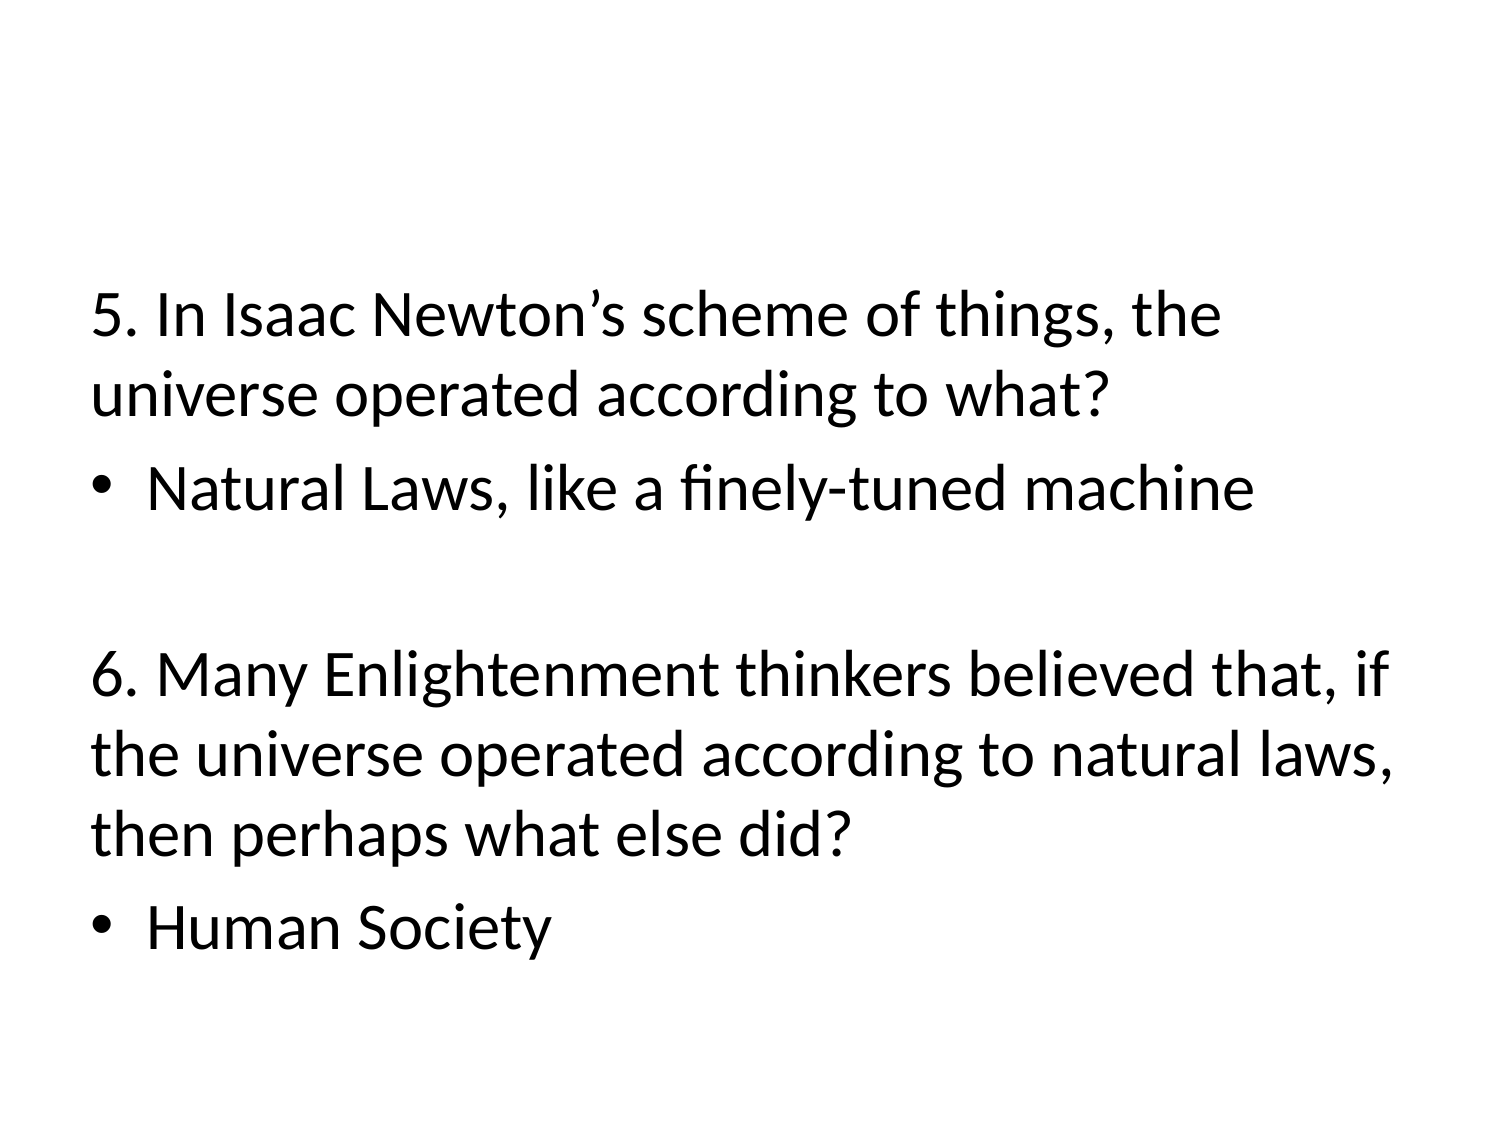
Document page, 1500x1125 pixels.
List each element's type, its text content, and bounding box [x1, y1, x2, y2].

list 5. In Isaac Newton’s scheme of things, the universe operated according to what? Natural Laws, like a finely-tuned machine 6. Many Enlightenment thinkers believed that, if the universe operated according to natural laws, then perhaps what else did? Human Society [75, 262, 1425, 1005]
